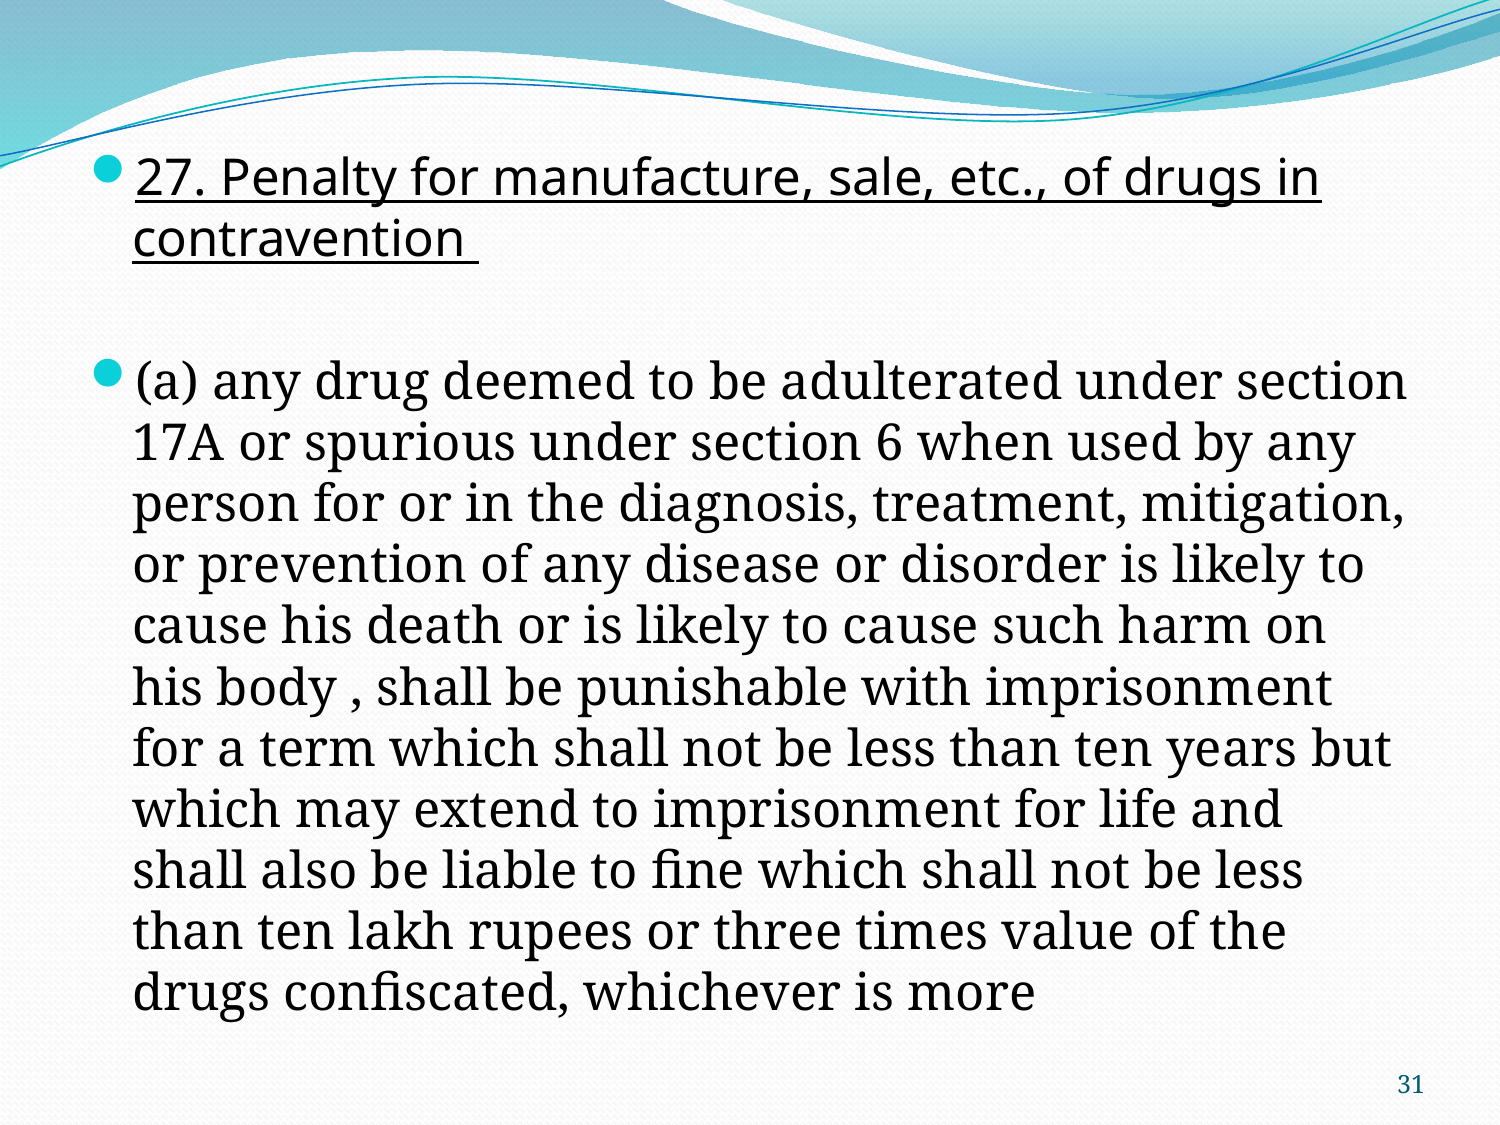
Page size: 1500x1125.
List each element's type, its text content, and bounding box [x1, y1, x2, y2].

list 27. Penalty for manufacture, sale, etc., of drugs in contravention (a) any drug deemed to be adulterated under section 17A or spurious under section 6 when used by any person for or in the diagnosis, treatment, mitigation, or prevention of any disease or disorder is likely to cause his death or is likely to cause such harm on his body , shall be punishable with imprisonment for a term which shall not be less than ten years but which may extend to imprisonment for life and shall also be liable to fine which shall not be less than ten lakh rupees or three times value of the drugs confiscated, whichever is more [75, 137, 1425, 1038]
slide_number 31 [1299, 1042, 1425, 1103]
